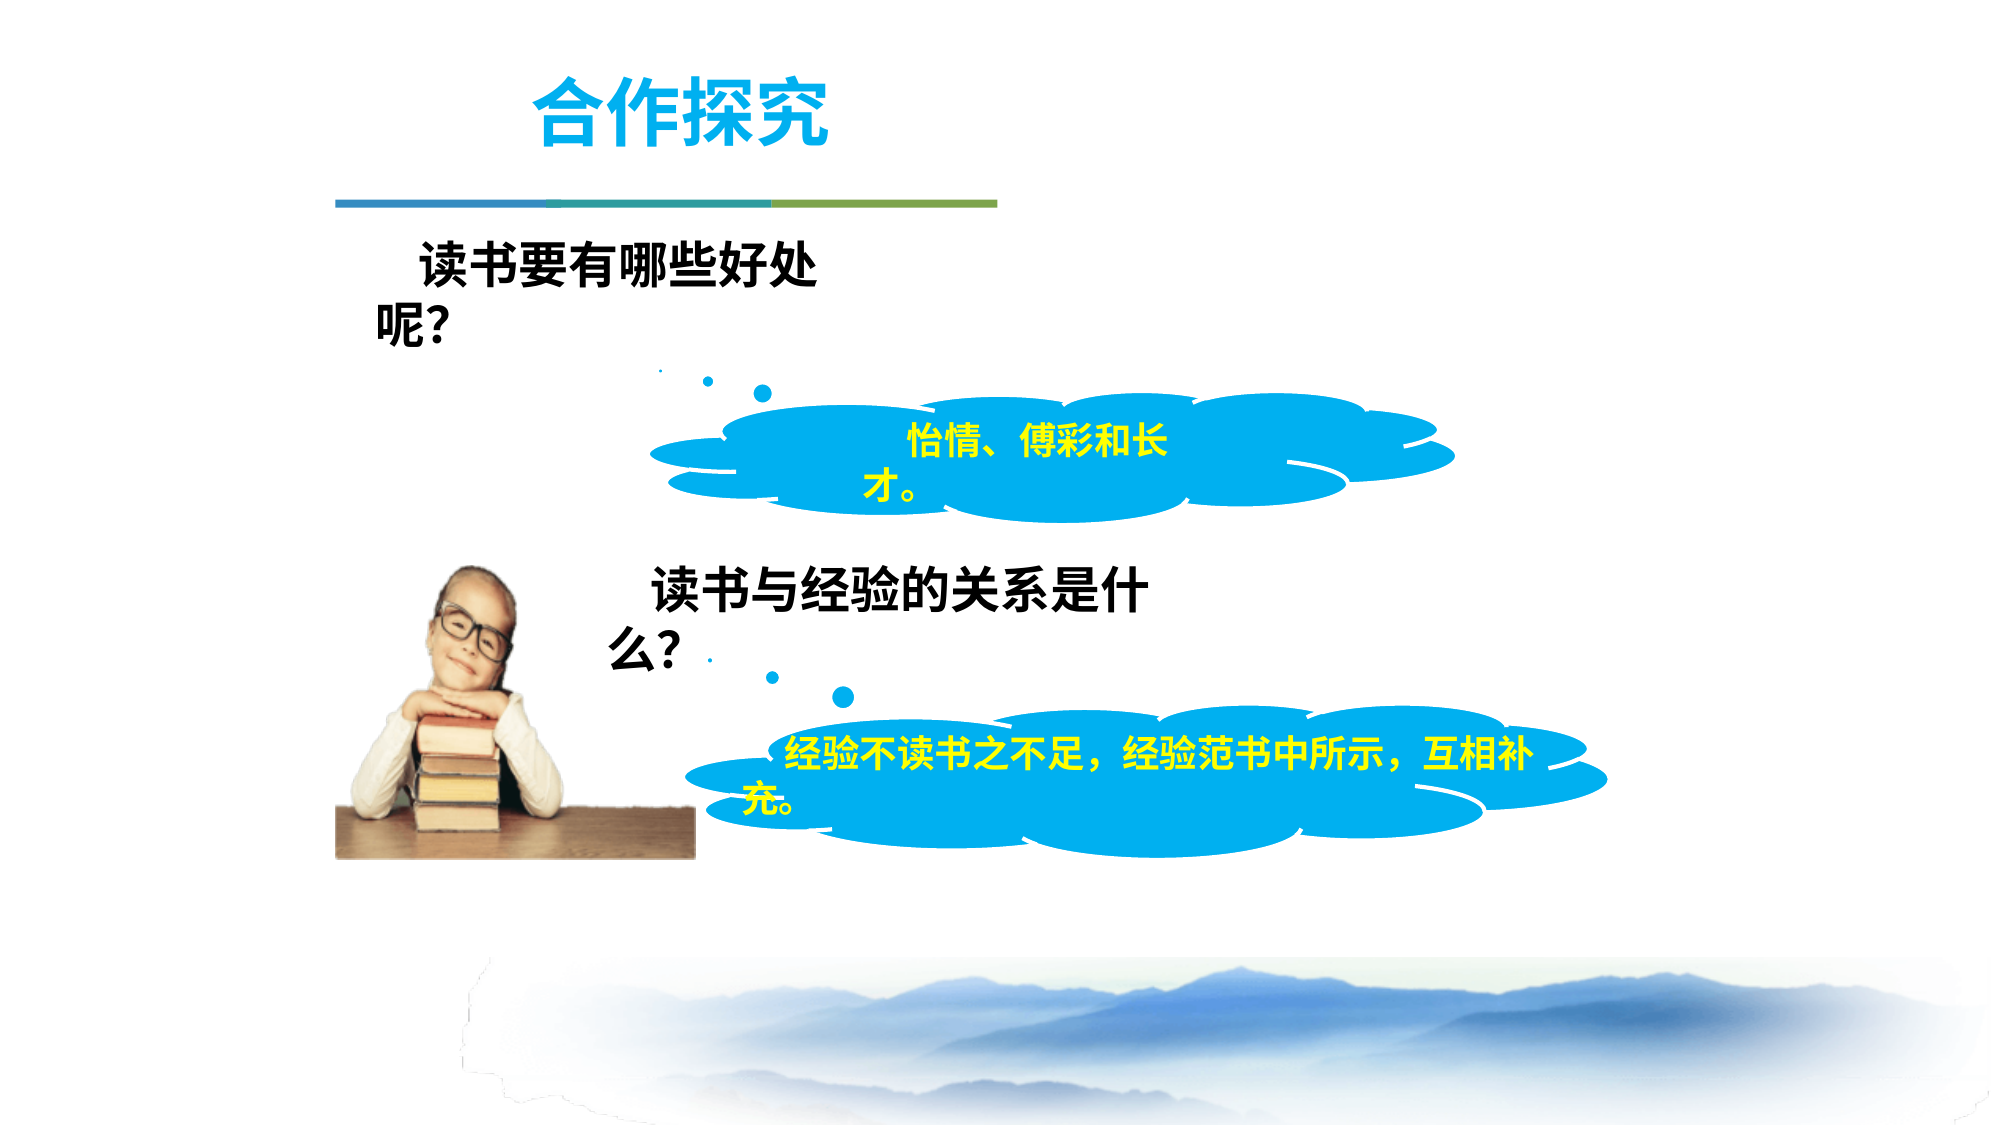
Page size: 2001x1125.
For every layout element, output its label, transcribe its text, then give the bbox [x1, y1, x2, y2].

text_box 经验不读书之不足，经验范书中所示，互相补充。 [726, 744, 1581, 805]
text_box 读书要有哪些好处呢？ [360, 255, 890, 331]
text_box [654, 365, 667, 377]
text_box 读书与经验的关系是什么？ [701, 581, 1222, 656]
text_box [766, 701, 1612, 802]
text_box [703, 654, 717, 667]
text_box 怡情、傅彩和长才。 [848, 432, 1216, 493]
picture [335, 565, 696, 860]
picture [459, 957, 1991, 1125]
text_box [761, 666, 784, 689]
text_box [828, 682, 859, 713]
text_box [645, 380, 1460, 528]
text_box [701, 756, 1568, 862]
text_box [698, 372, 718, 391]
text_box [335, 57, 998, 208]
